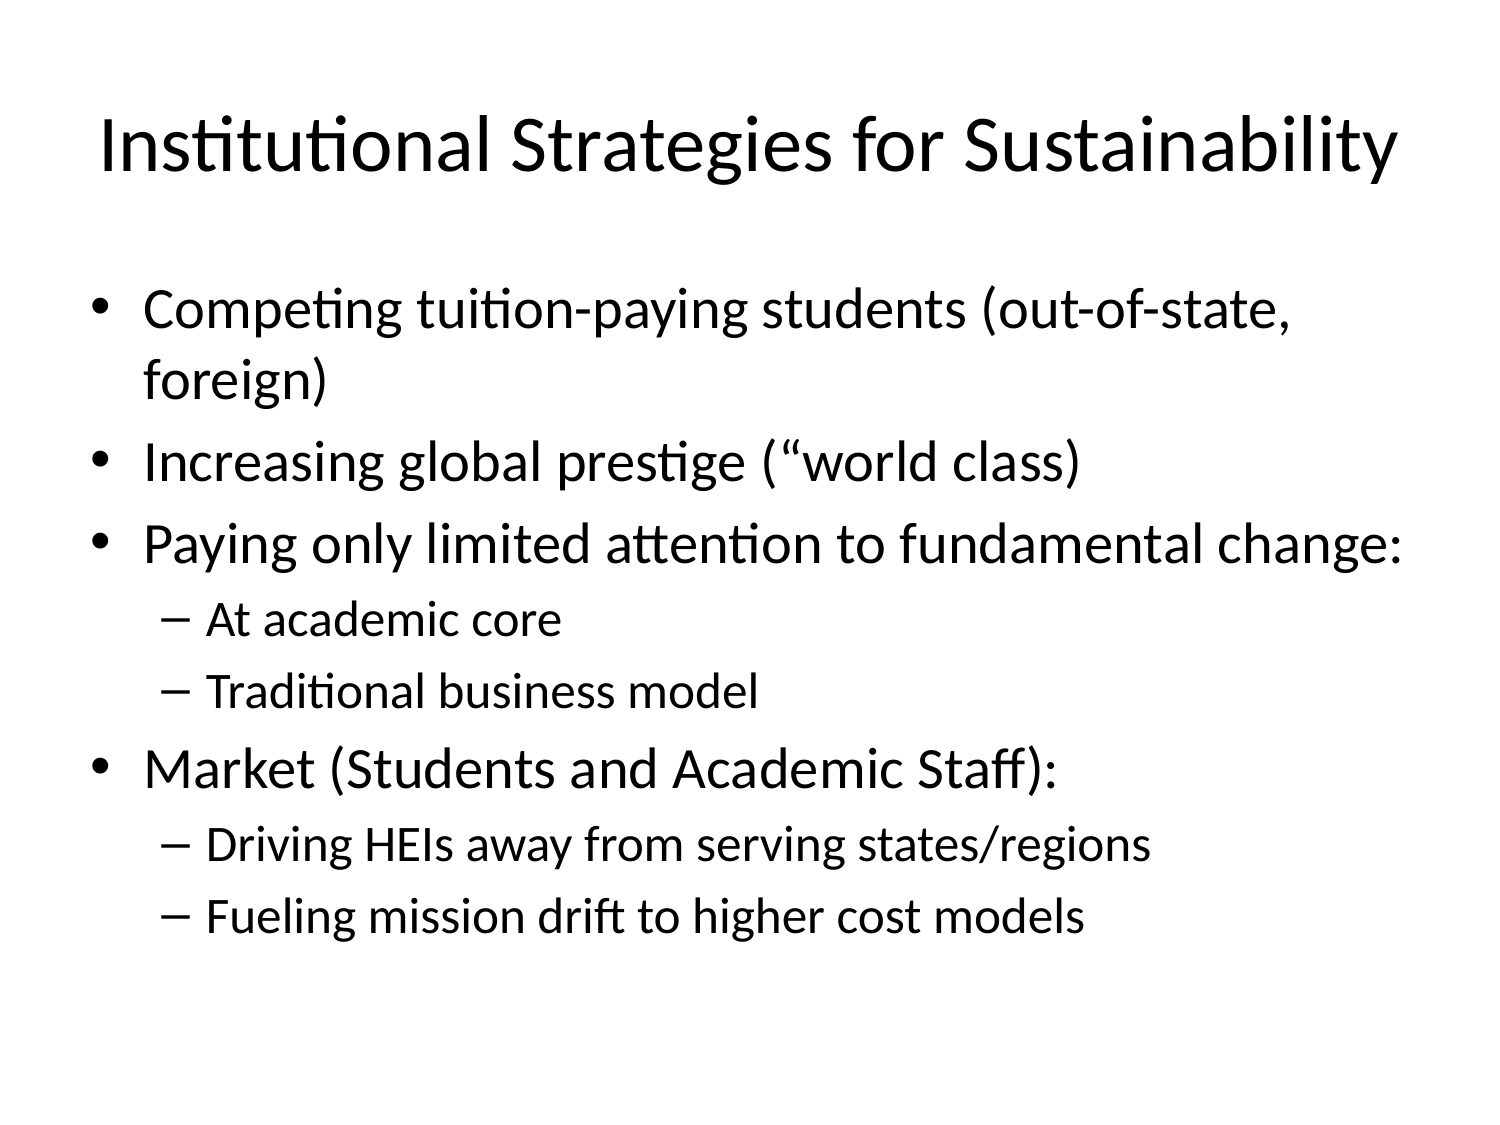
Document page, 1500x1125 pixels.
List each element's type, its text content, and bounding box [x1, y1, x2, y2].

list Competing tuition-paying students (out-of-state, foreign) Increasing global prestige (“world class) Paying only limited attention to fundamental change: At academic core Traditional business model Market (Students and Academic Staff): Driving HEIs away from serving states/regions Fueling mission drift to higher cost models [75, 262, 1425, 1005]
title Institutional Strategies for Sustainability [75, 45, 1425, 233]
